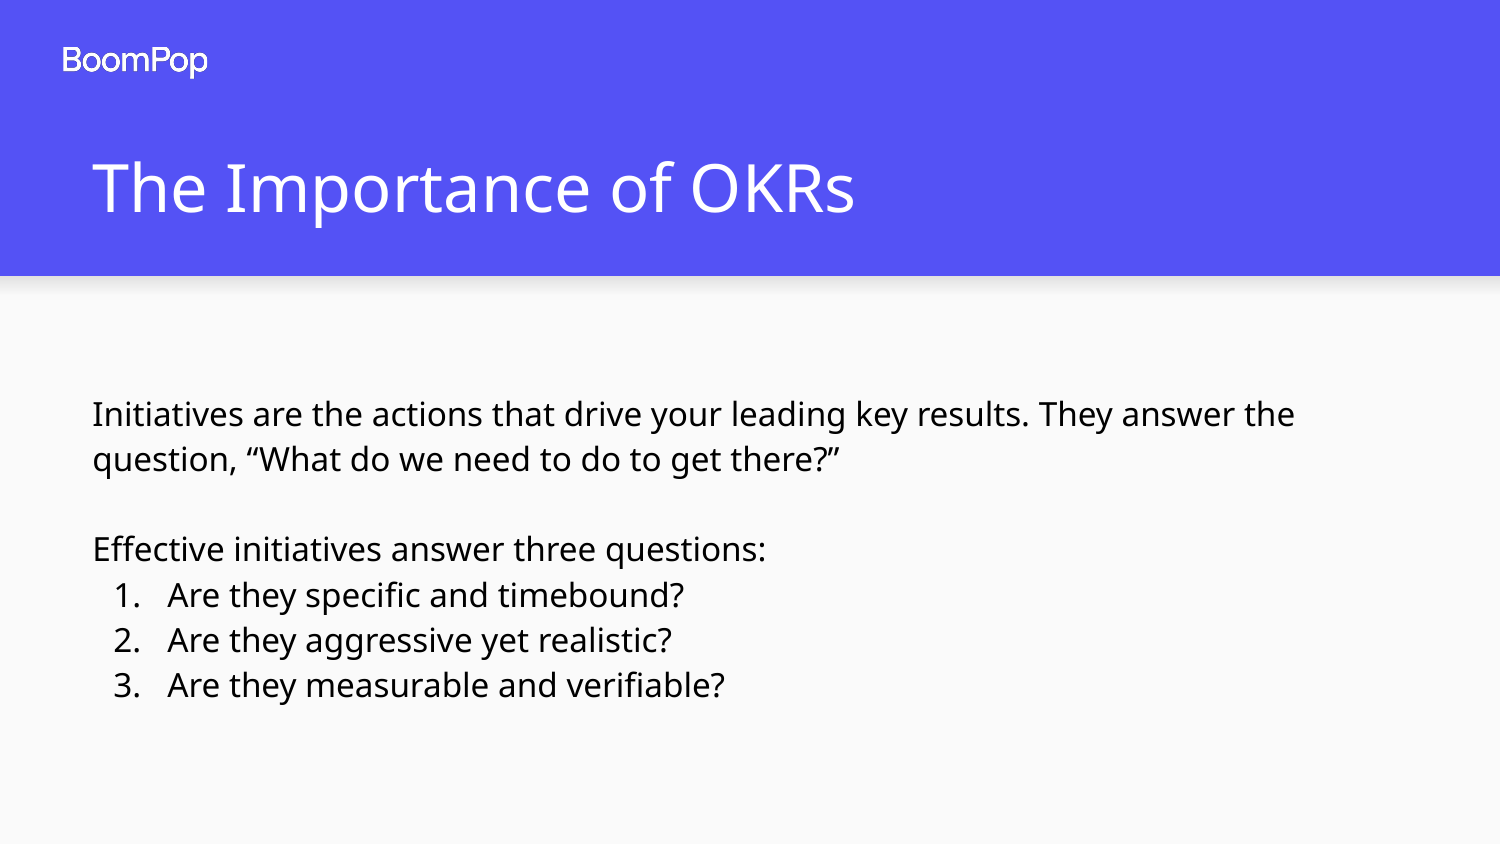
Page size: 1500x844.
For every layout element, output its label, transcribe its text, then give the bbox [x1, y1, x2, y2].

picture [63, 46, 208, 79]
list Initiatives are the actions that drive your leading key results. They answer the question, “What do we need to do to get there?” Effective initiatives answer three questions: Are they specific and timebound? Are they aggressive yet realistic? Are they measurable and verifiable? [77, 375, 1427, 819]
title The Importance of OKRs [77, 121, 1427, 248]
